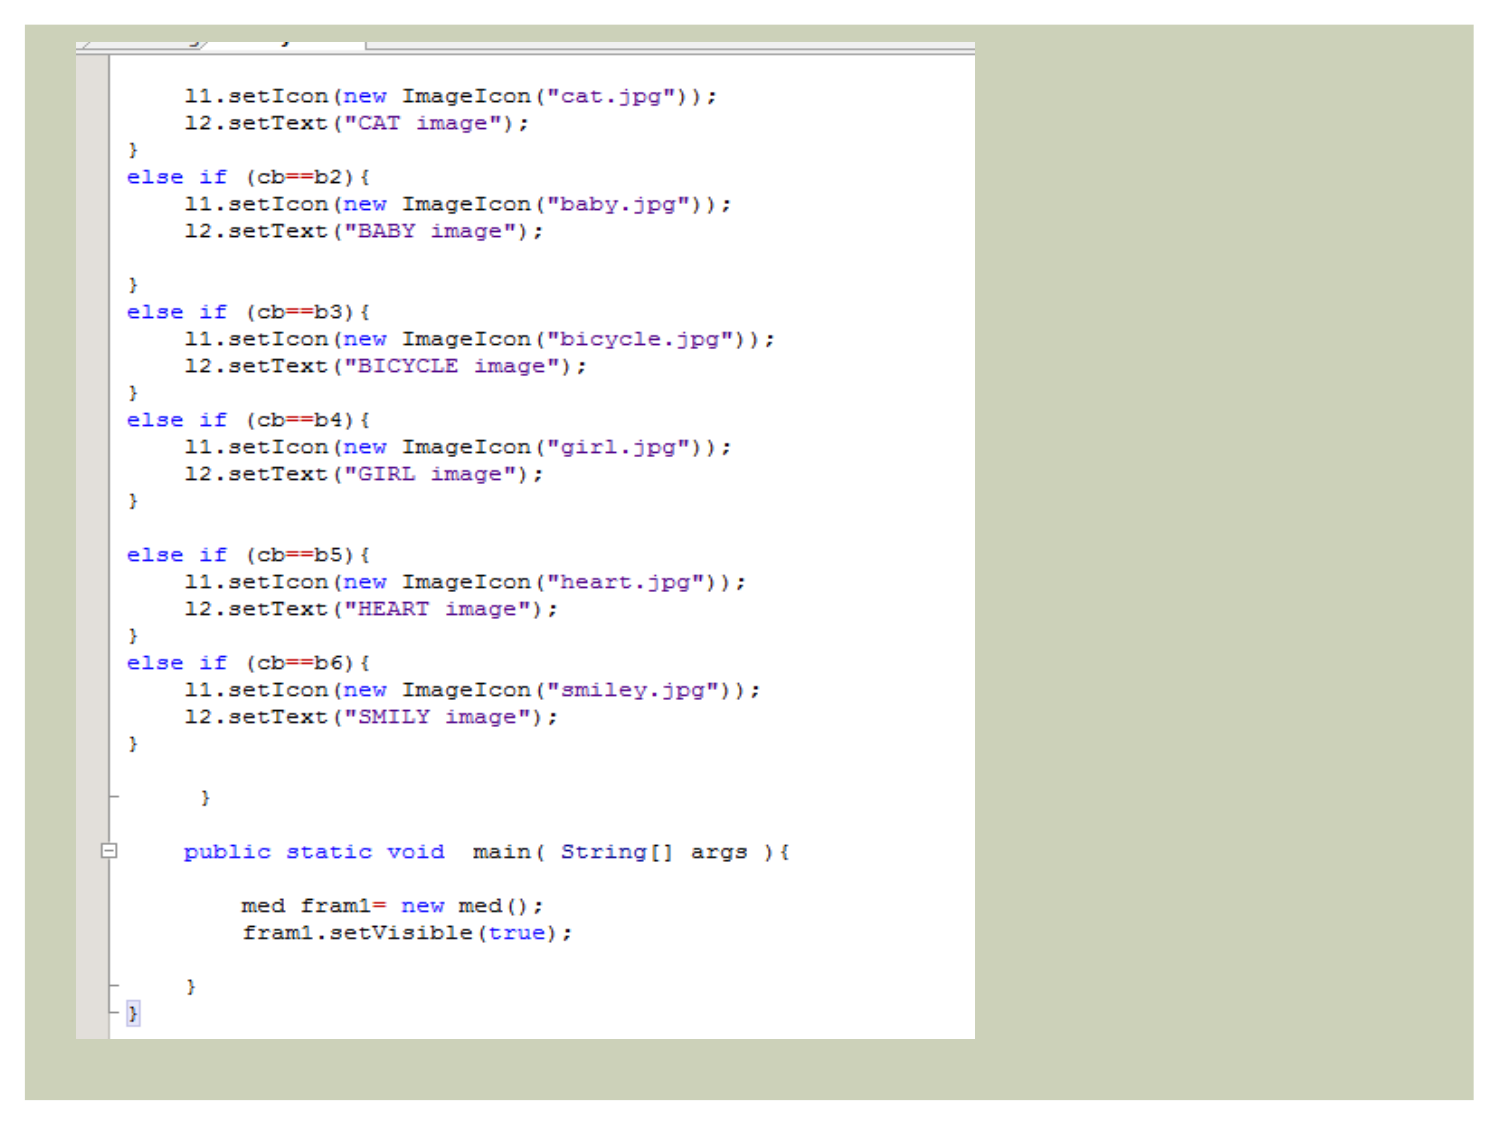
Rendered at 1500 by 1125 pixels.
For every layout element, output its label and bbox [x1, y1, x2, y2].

picture [76, 42, 975, 1039]
